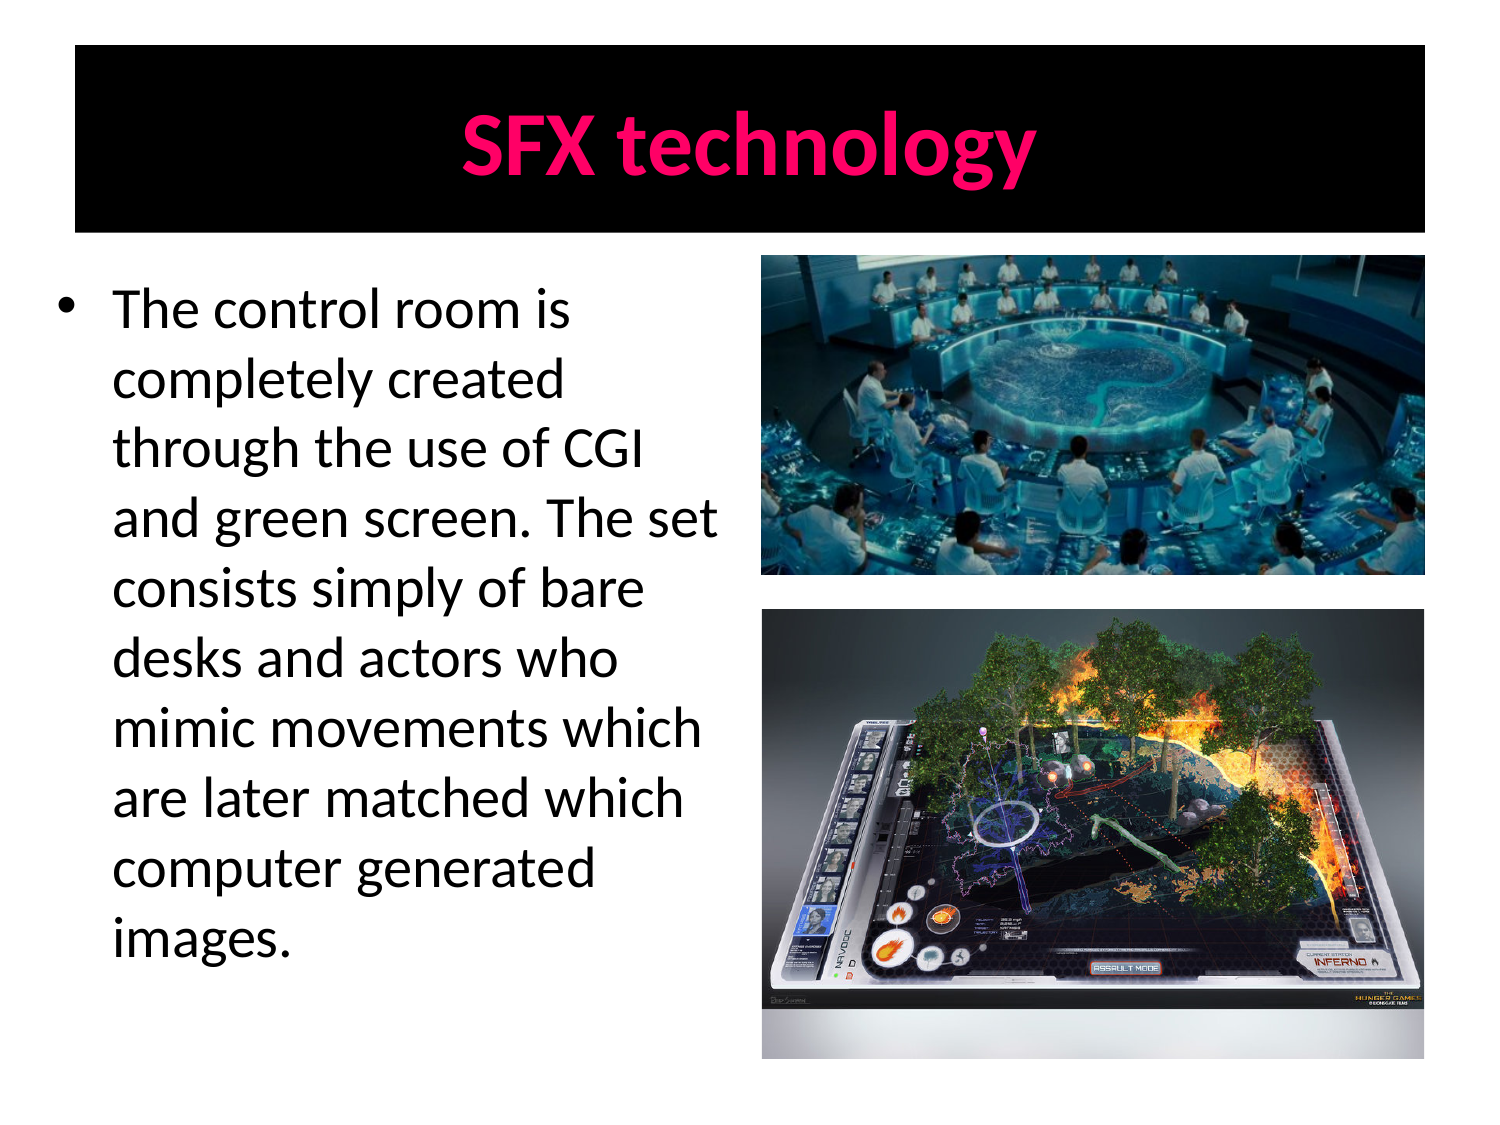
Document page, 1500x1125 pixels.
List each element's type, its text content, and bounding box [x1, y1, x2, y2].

picture [761, 609, 1425, 1059]
title SFX technology [75, 45, 1425, 233]
list The control room is completely created through the use of CGI and green screen. The set consists simply of bare desks and actors who mimic movements which are later matched which computer generated images. [41, 262, 738, 1094]
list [761, 255, 1425, 575]
